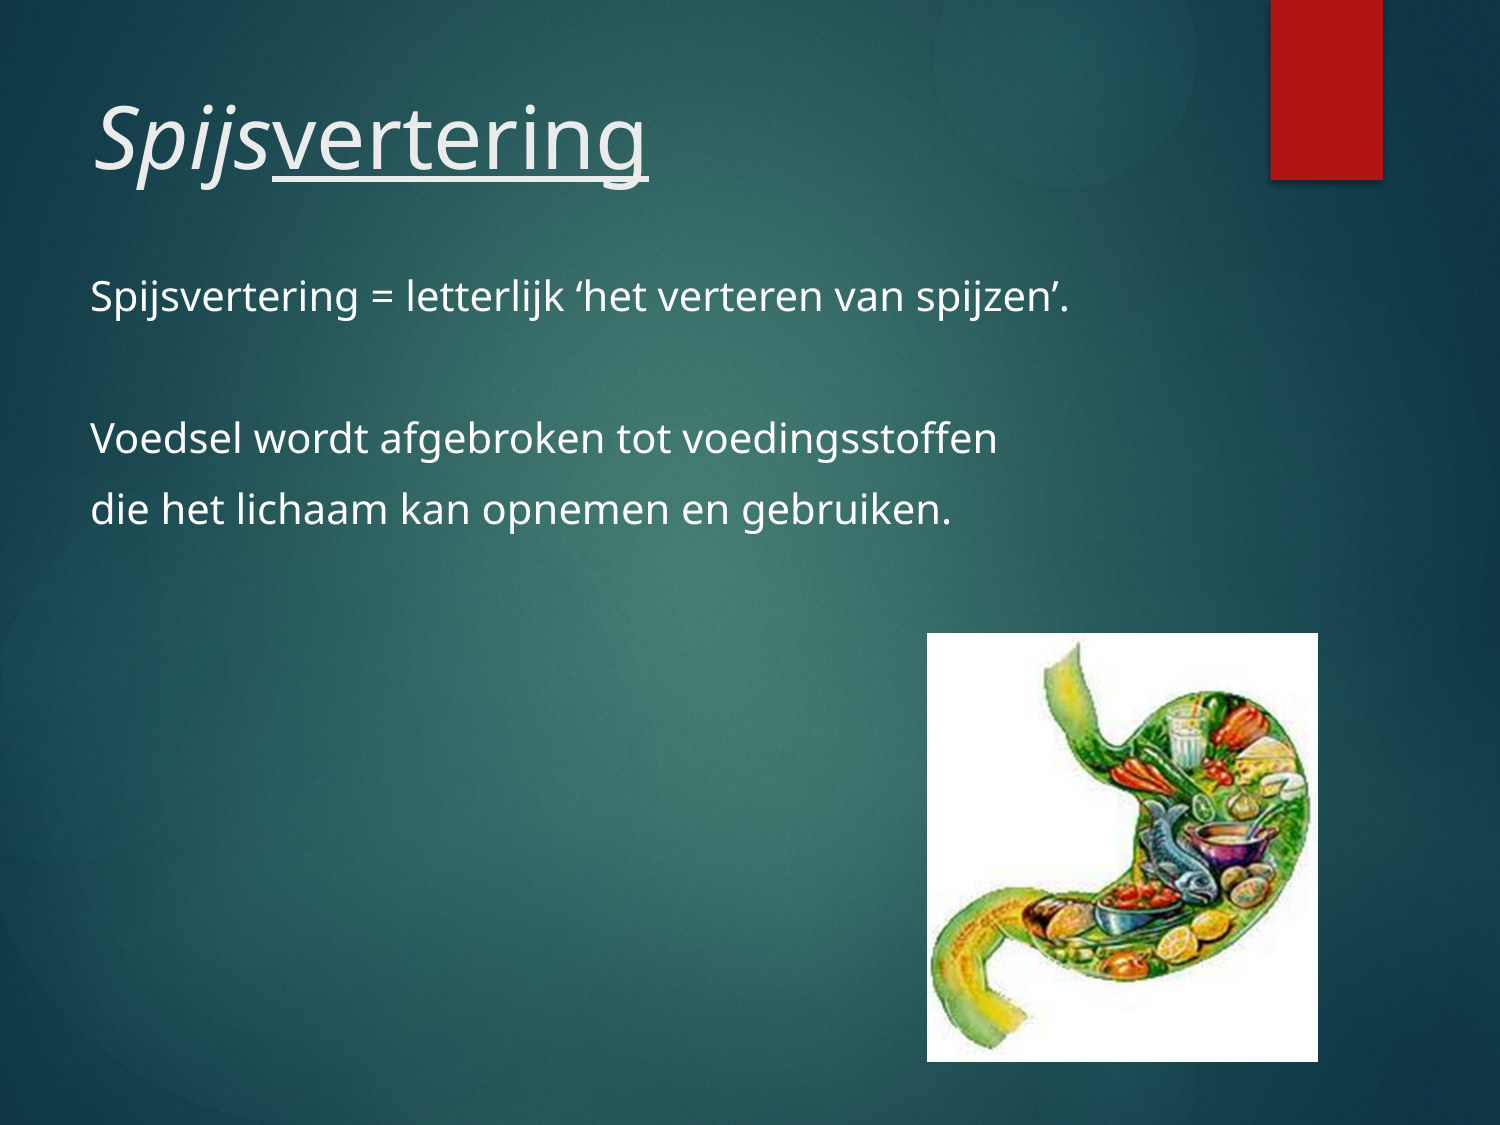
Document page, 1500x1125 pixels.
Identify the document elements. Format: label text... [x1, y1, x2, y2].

list Spijsvertering = letterlijk ‘het verteren van spijzen’. Voedsel wordt afgebroken tot voedingsstoffen die het lichaam kan opnemen en gebruiken. [75, 262, 1376, 1062]
picture [926, 633, 1318, 1063]
title Spijsvertering [79, 74, 1237, 262]
